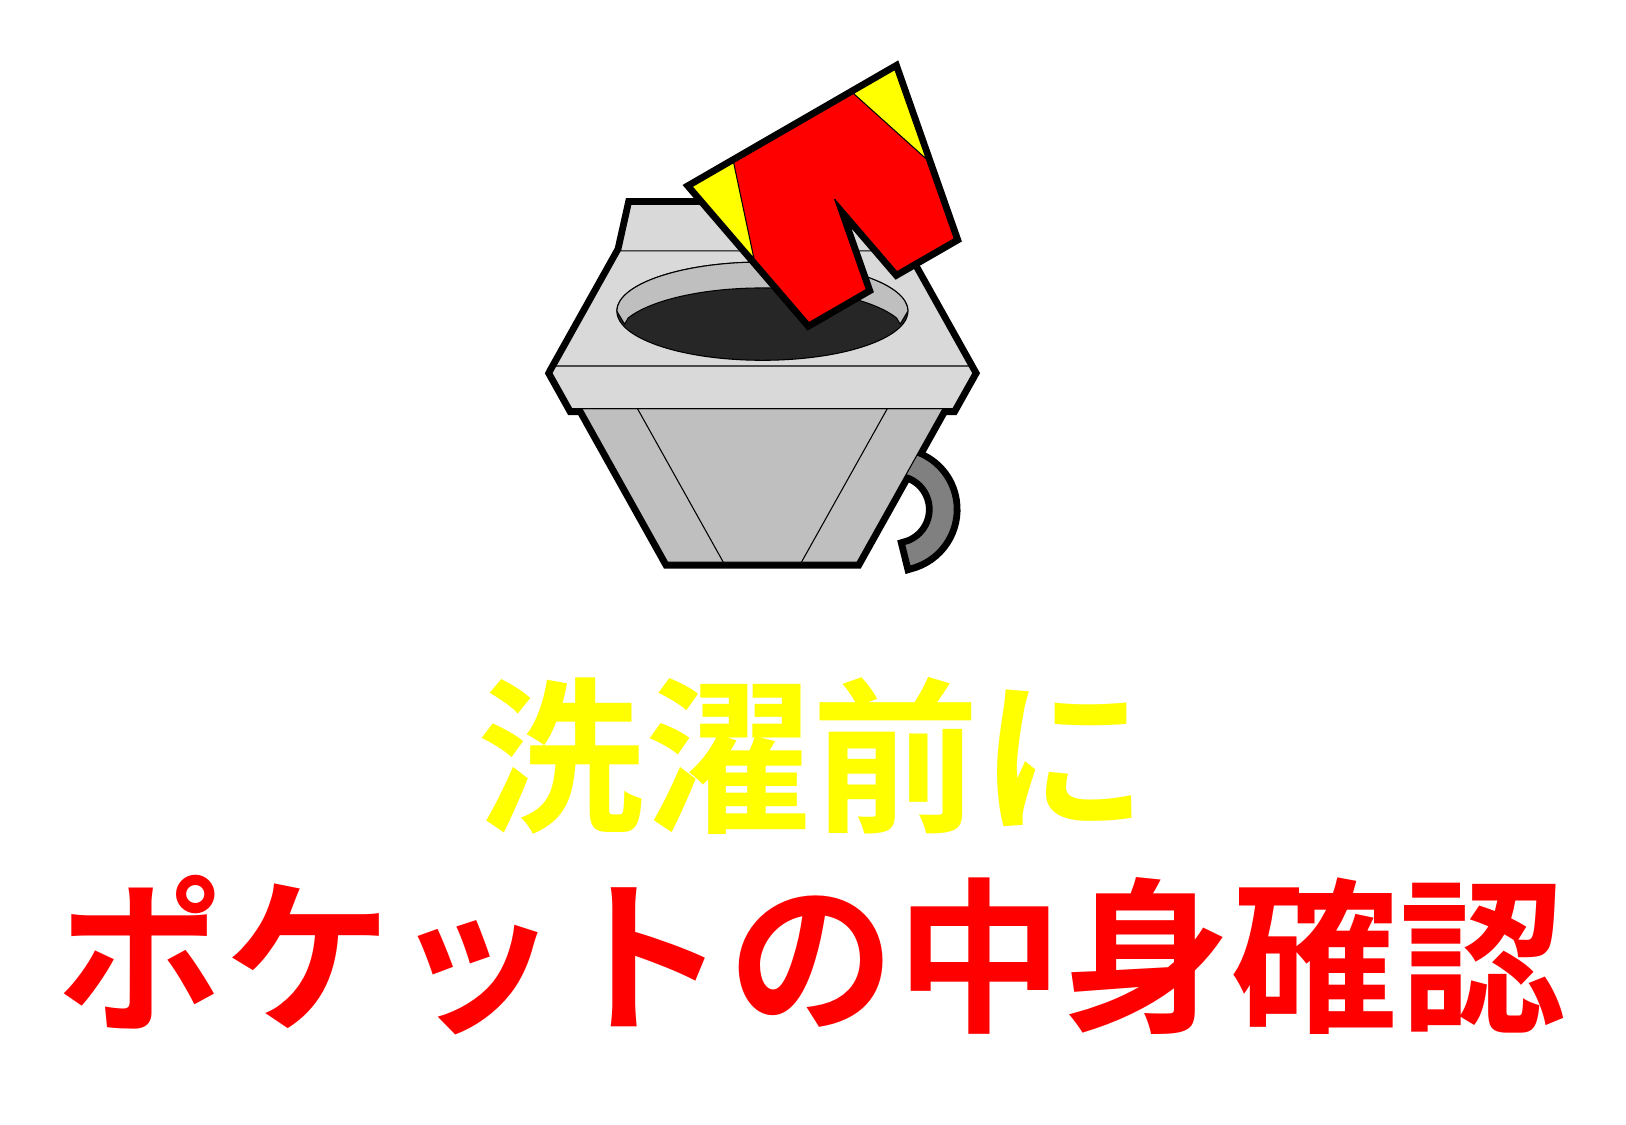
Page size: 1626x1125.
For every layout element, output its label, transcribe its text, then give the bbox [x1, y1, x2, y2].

text_box 洗濯前に ポケットの中身確認 [0, 645, 1625, 1061]
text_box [551, 116, 974, 569]
